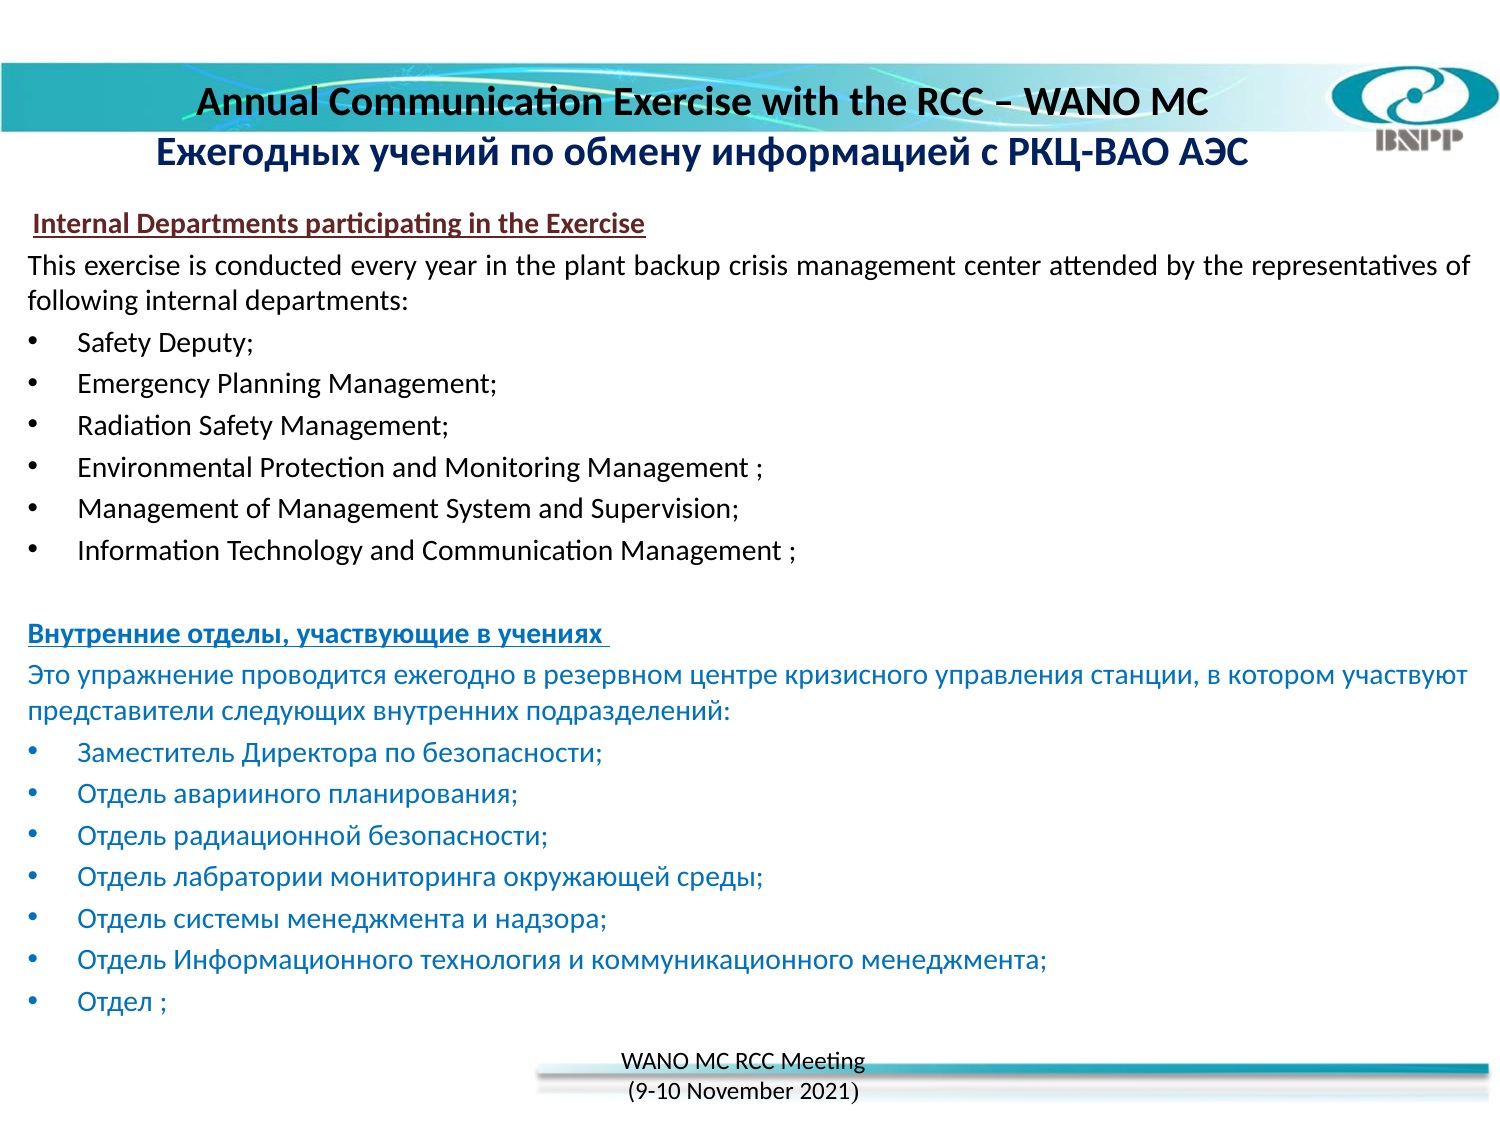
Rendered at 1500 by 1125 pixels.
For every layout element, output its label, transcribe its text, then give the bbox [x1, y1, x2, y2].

text_box WANO MC RCC Meeting (9-10 November 2021) [505, 1024, 981, 1125]
picture [0, 0, 1500, 1125]
text_box Annual Communication Exercise with the RCC – WANO MC Ежегодных учений по обмену информацией с РКЦ-ВАО АЭС [76, 66, 1329, 182]
list Internal Departments participating in the Exercise This exercise is conducted every year in the plant backup crisis management center attended by the representatives of following internal departments: Safety Deputy; Emergency Planning Management; Radiation Safety Management; Environmental Protection and Monitoring Management ; Management of Management System and Supervision; Information Technology and Communication Management ; Внутренние отделы, участвующие в учениях Это упражнение проводится ежегодно в резервном центре кризисного управления станции, в котором участвуют представители следующих внутренних подразделений: Заместитель Директора по безопасности; Отдель аварииного планирования; Отдель радиационной безопасности; Отдель лабратории мониторинга окружающей среды; Отдель системы менеджмента и надзора; Отдель Информационного технология и коммуникационного менеджмента; Отдел ; [12, 196, 1488, 1035]
